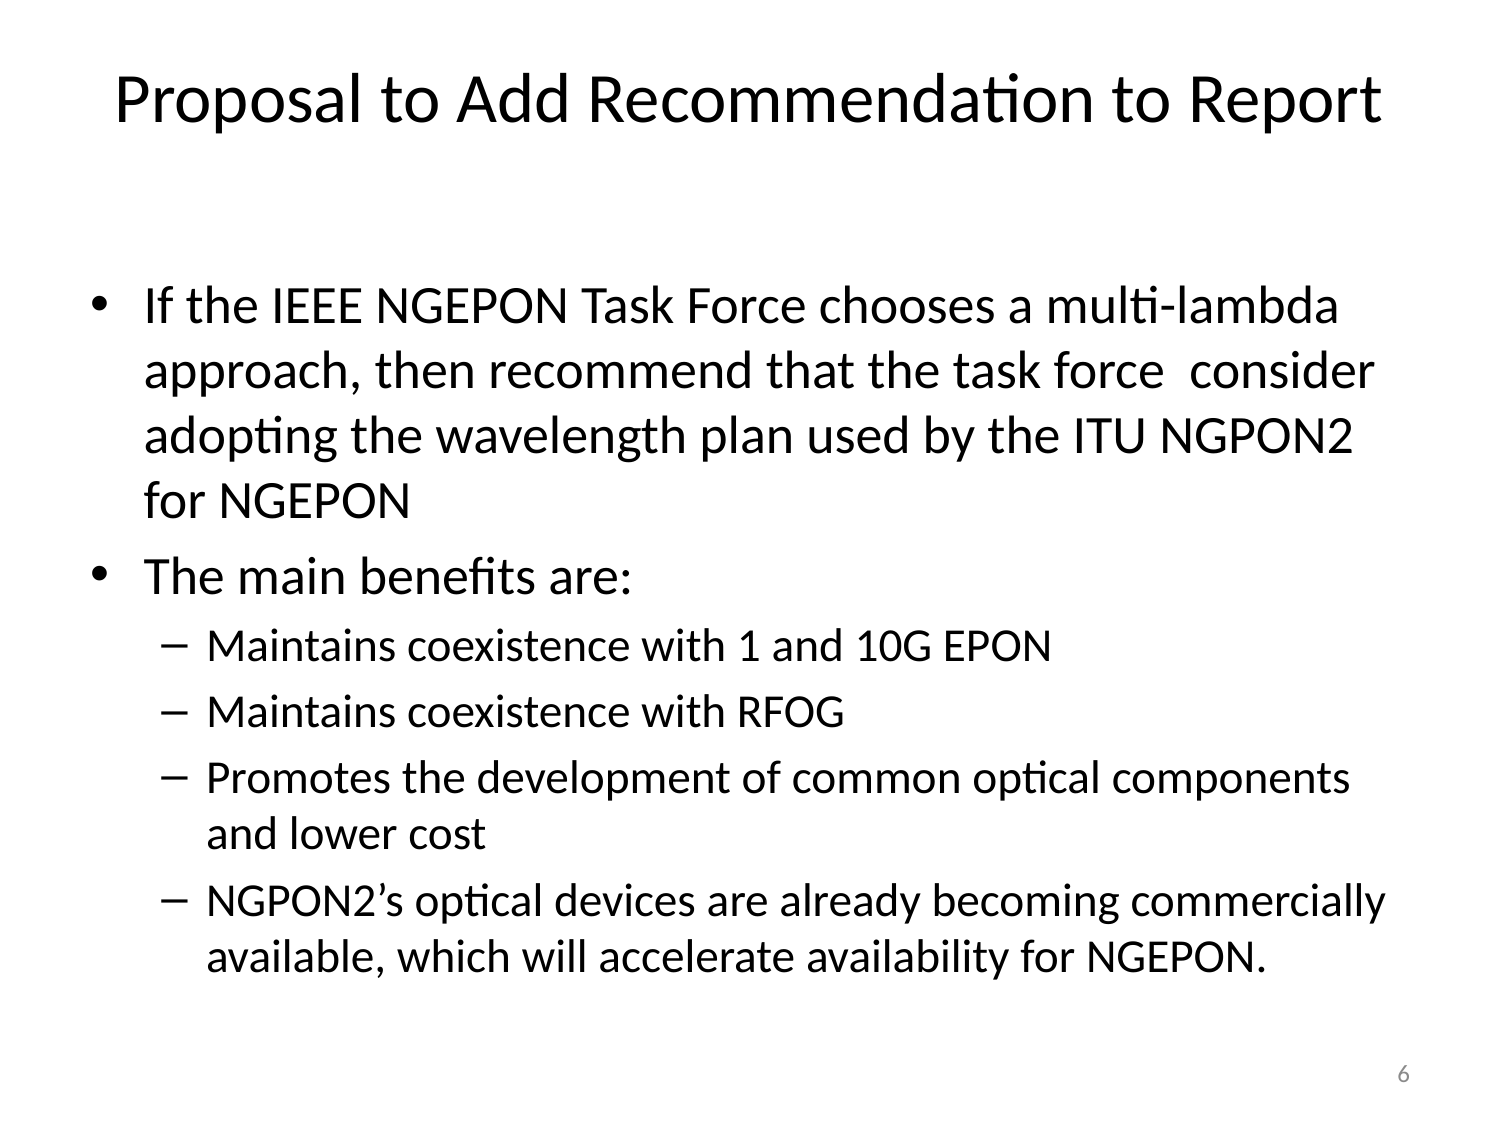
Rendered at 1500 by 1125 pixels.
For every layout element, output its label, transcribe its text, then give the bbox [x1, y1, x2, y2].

list If the IEEE NGEPON Task Force chooses a multi-lambda approach, then recommend that the task force consider adopting the wavelength plan used by the ITU NGPON2 for NGEPON The main benefits are: Maintains coexistence with 1 and 10G EPON Maintains coexistence with RFOG Promotes the development of common optical components and lower cost NGPON2’s optical devices are already becoming commercially available, which will accelerate availability for NGEPON. [75, 262, 1425, 1005]
slide_number 6 [1074, 1042, 1425, 1103]
title Proposal to Add Recommendation to Report [75, 0, 1425, 188]
